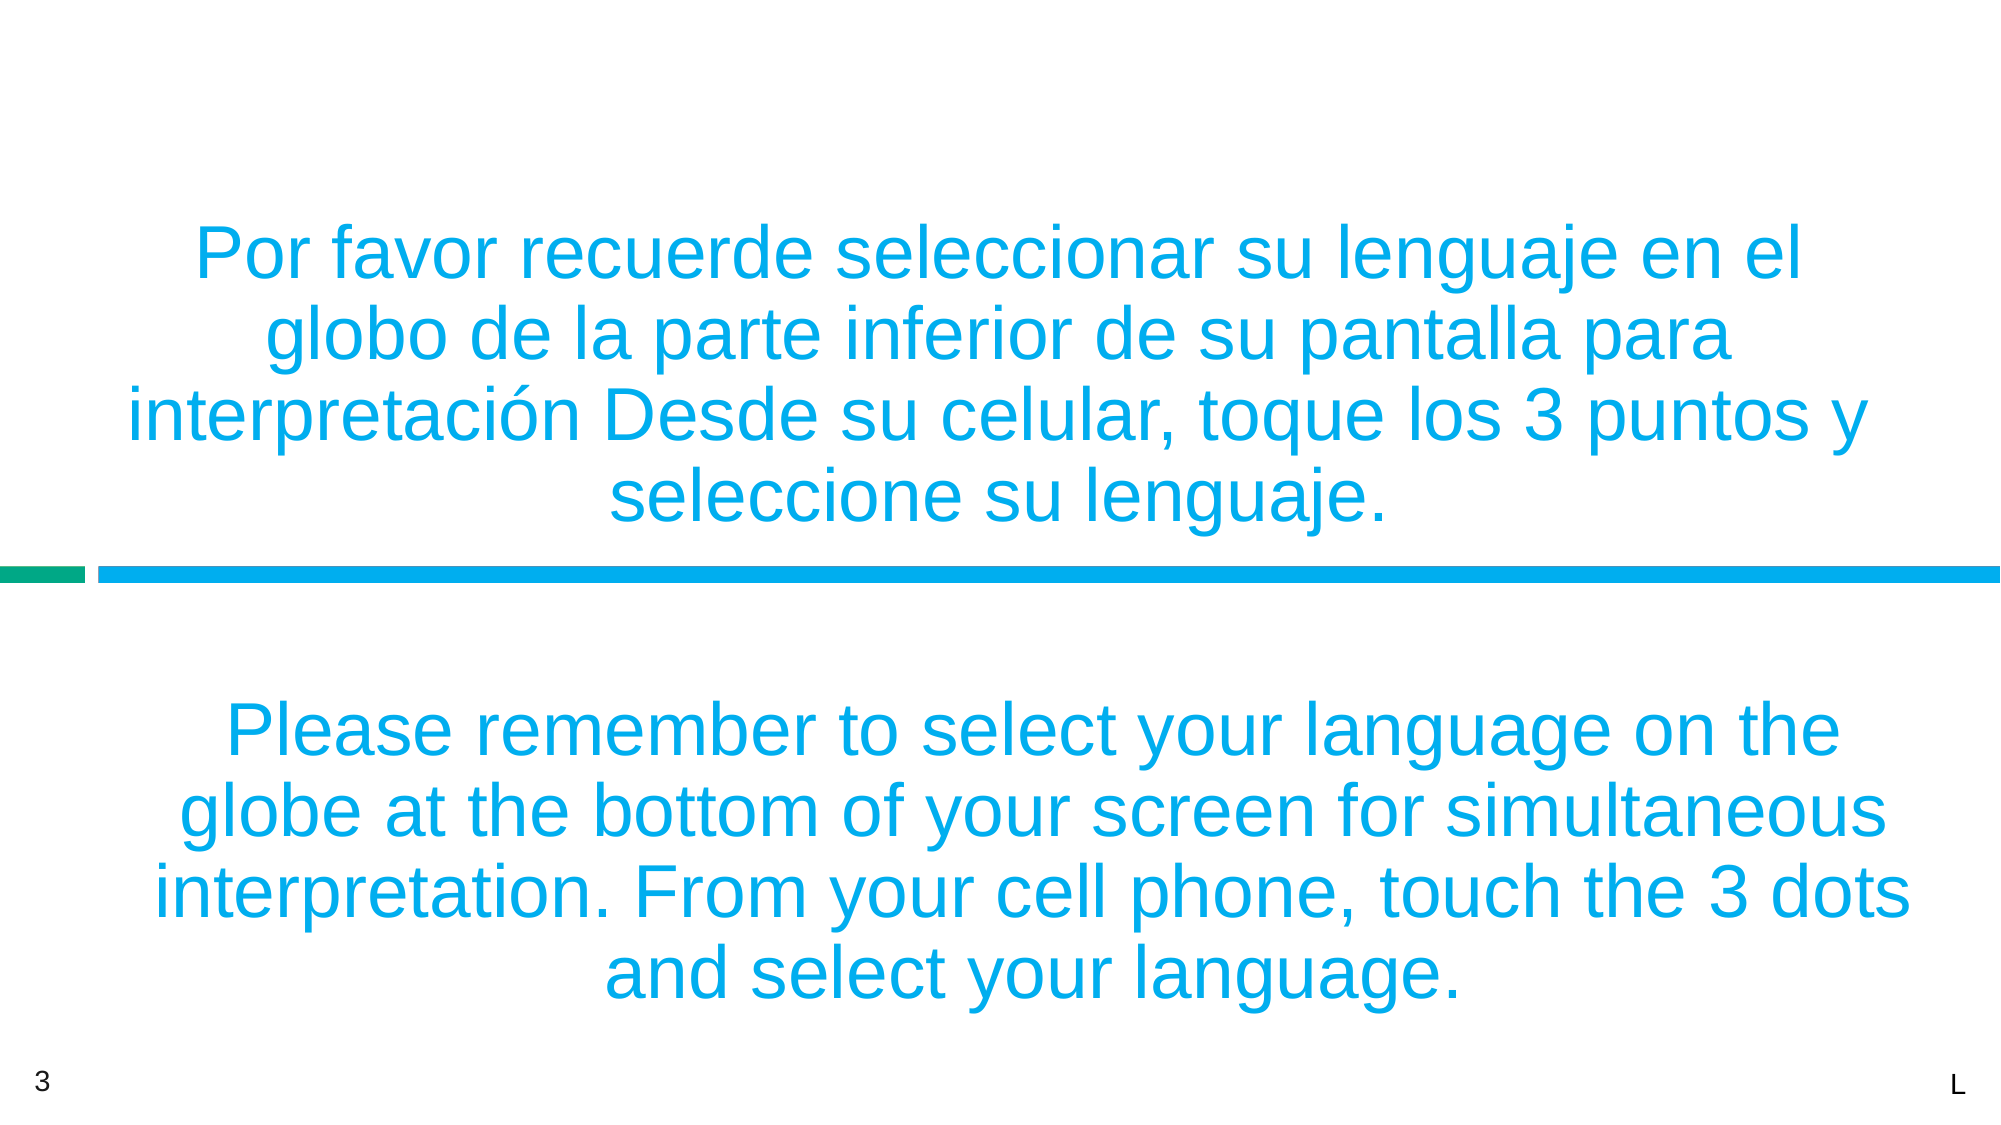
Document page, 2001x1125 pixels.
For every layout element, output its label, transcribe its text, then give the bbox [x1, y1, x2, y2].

text_box L [1936, 1049, 2000, 1115]
title Please remember to select your language on the globe at the bottom of your screen for simultaneous interpretation. From your cell phone, touch the 3 dots and select your language. [133, 579, 1936, 1125]
title Por favor recuerde seleccionar su lenguaje en el globo de la parte inferior de su pantalla para interpretación Desde su celular, toque los 3 puntos y seleccione su lenguaje. [98, 0, 1900, 546]
slide_number 3 [0, 1050, 85, 1110]
